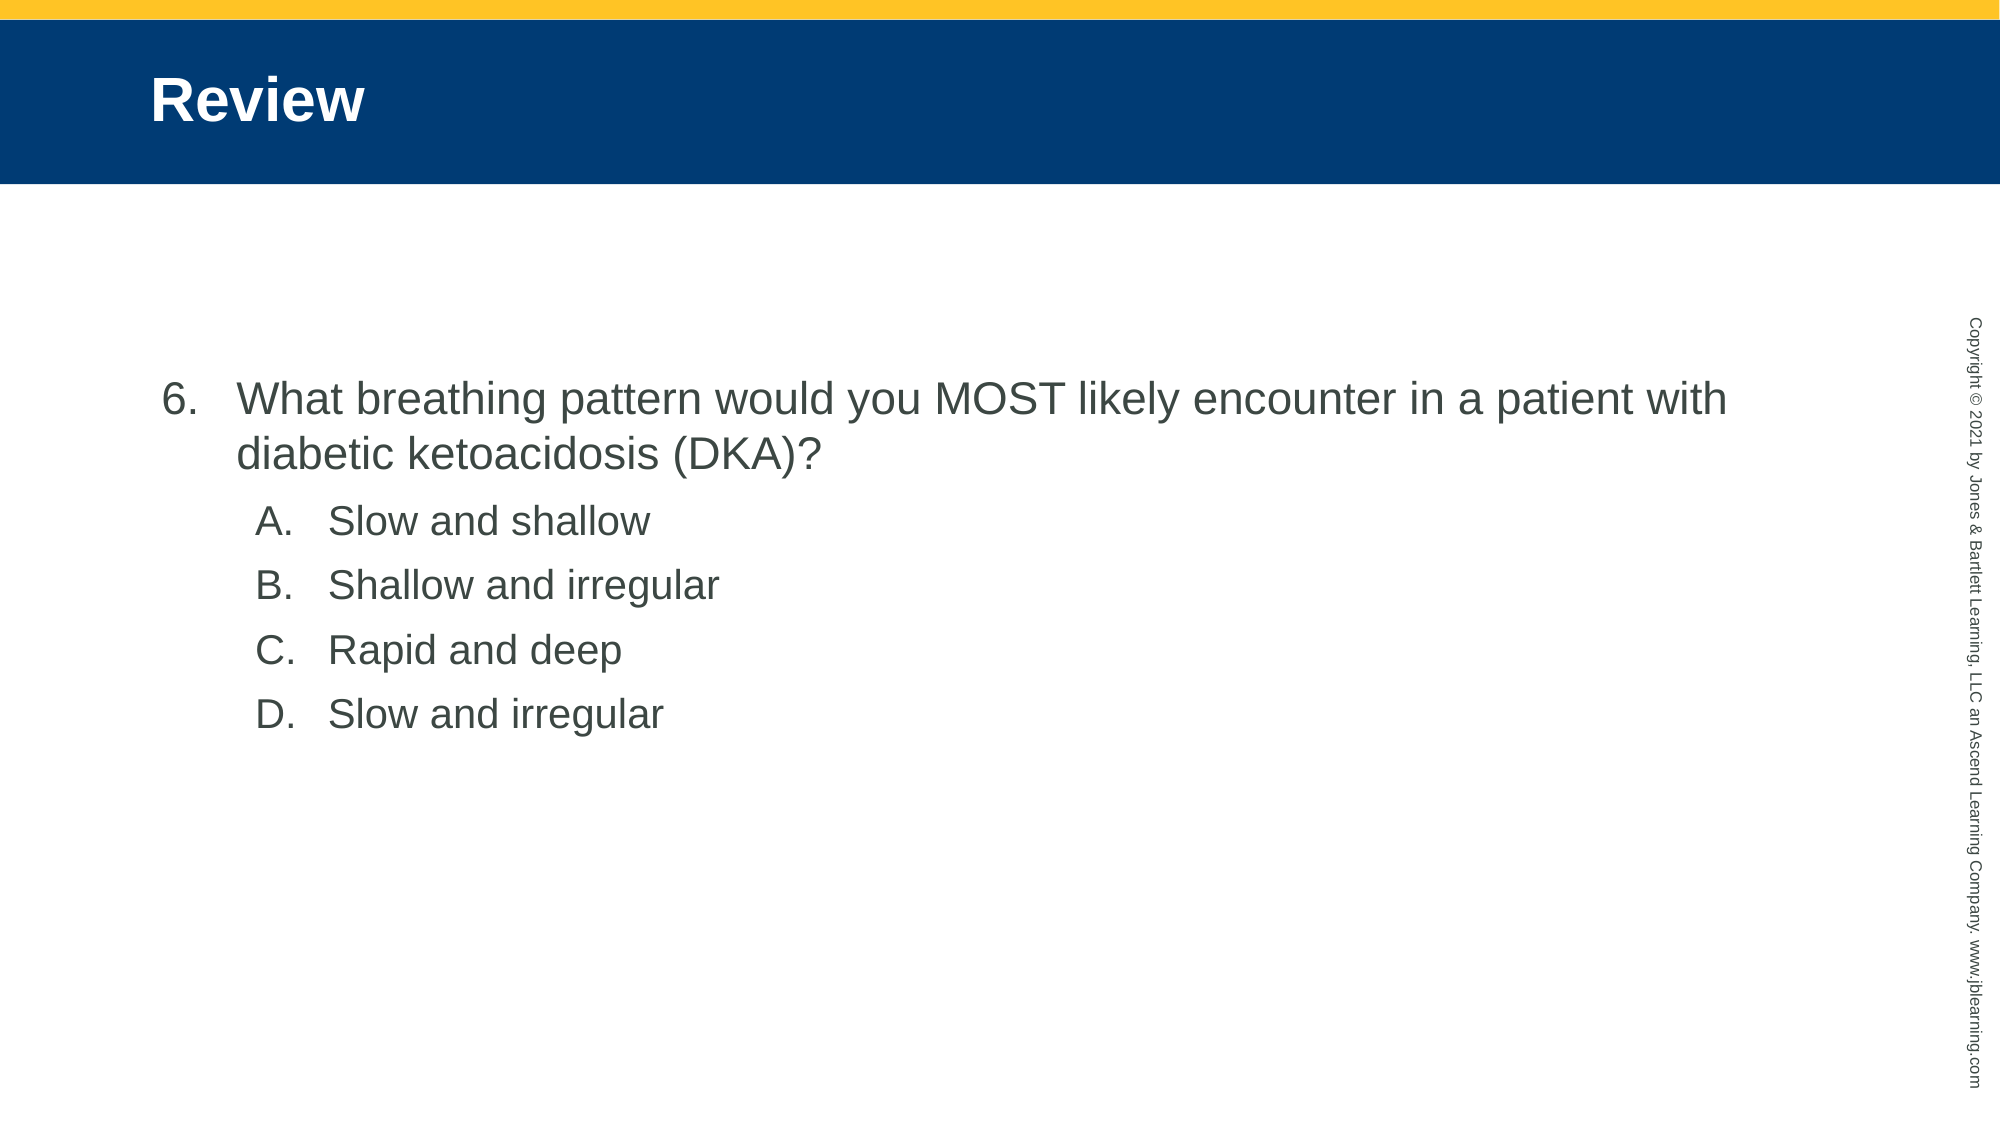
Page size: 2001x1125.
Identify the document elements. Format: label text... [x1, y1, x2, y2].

list What breathing pattern would you MOST likely encounter in a patient with diabetic ketoacidosis (DKA)? Slow and shallow Shallow and irregular Rapid and deep Slow and irregular [146, 361, 1859, 1016]
title Review [0, 19, 2000, 185]
